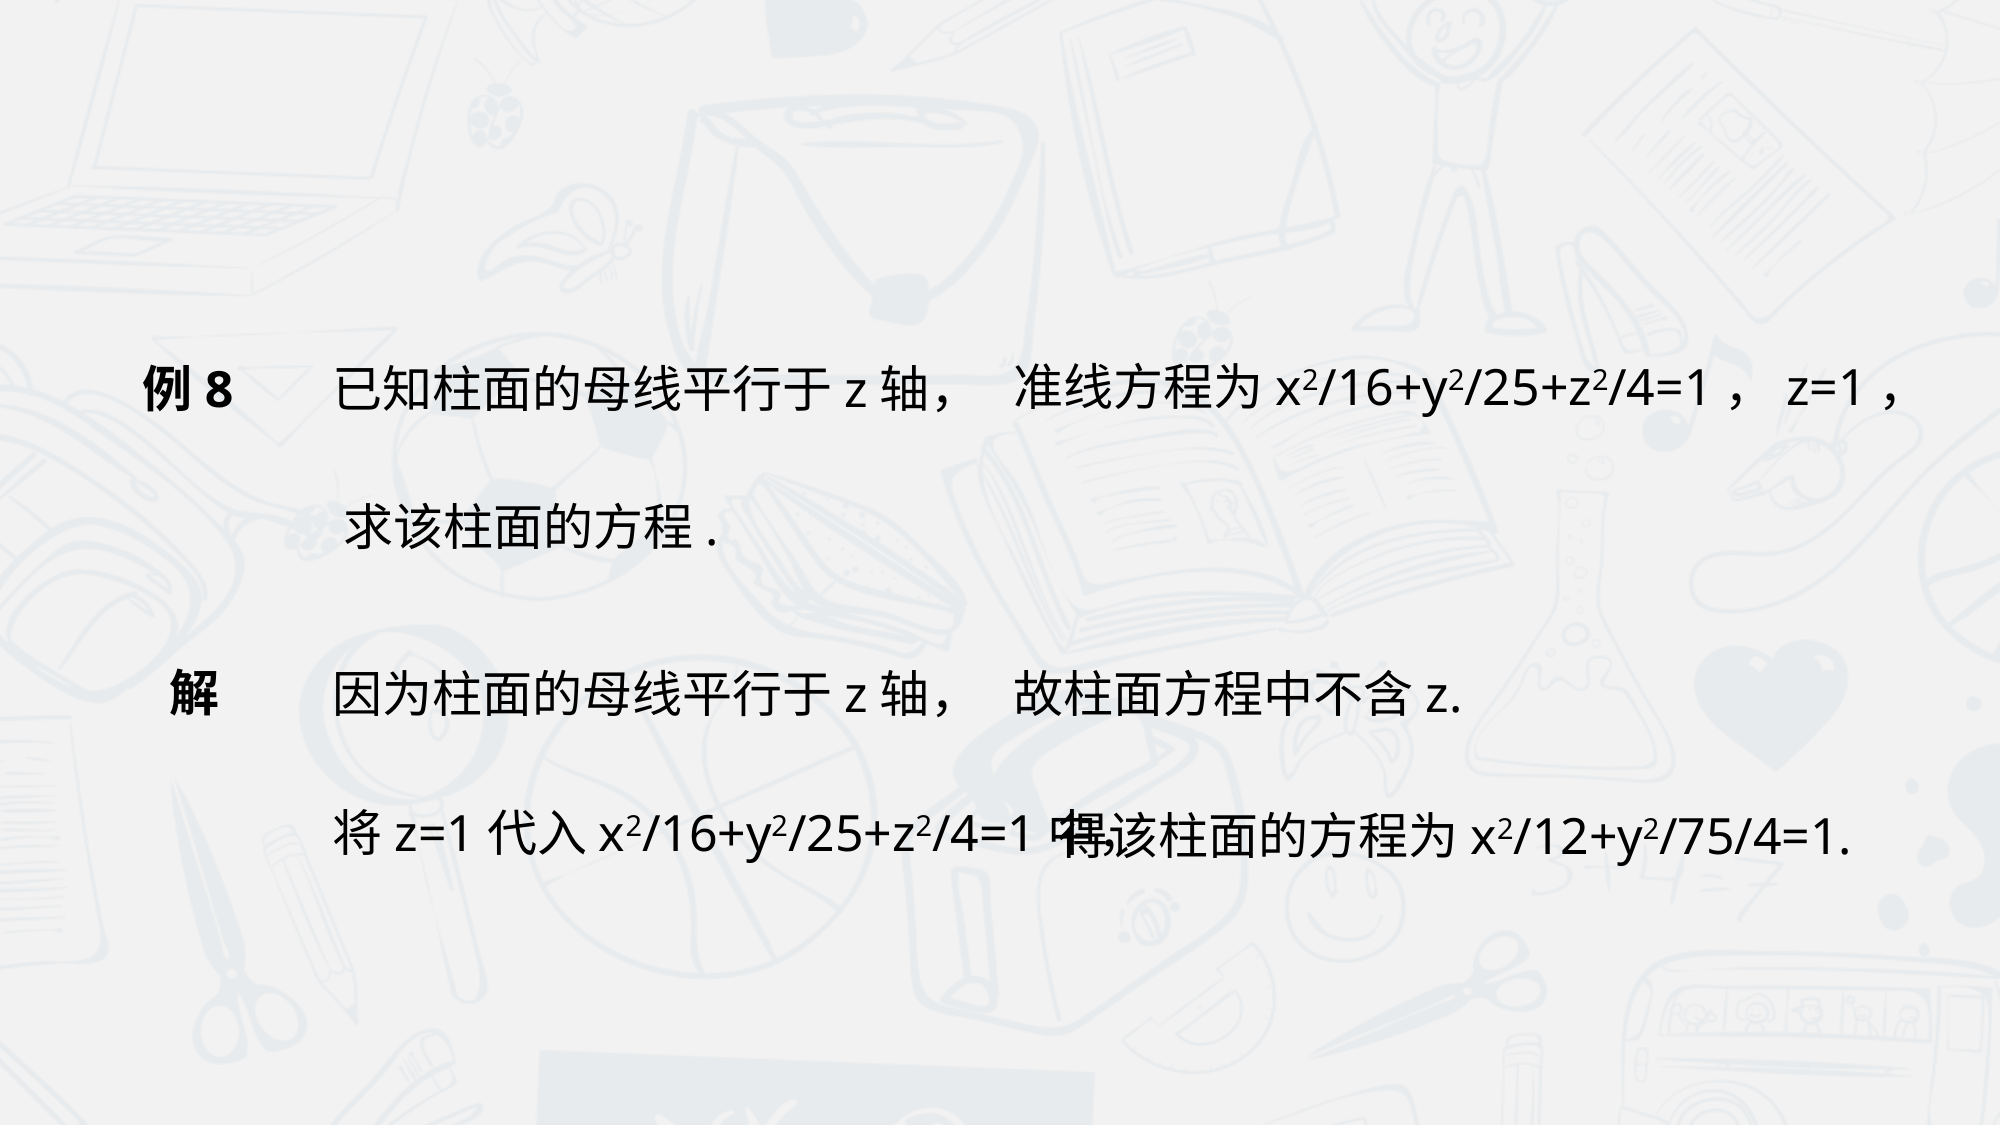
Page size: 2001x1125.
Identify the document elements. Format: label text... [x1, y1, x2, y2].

text_box 解 [0, 676, 971, 729]
text_box 将z=1代入x2/16+y2/25+z2/4=1中， [274, 816, 1869, 869]
text_box 故柱面方程中不含z. [955, 677, 2000, 730]
text_box 因为柱面的母线平行于z轴， [274, 677, 955, 730]
text_box 得该柱面的方程为x2/12+y2/75/4=1. [999, 819, 2000, 872]
text_box 已知柱面的母线平行于z轴， [849, 372, 1869, 425]
text_box 求该柱面的方程. [0, 509, 1307, 563]
text_box 准线方程为x2/16+y2/25+z2/4=1，z=1， [955, 370, 2000, 424]
text_box 例8 [0, 372, 849, 425]
